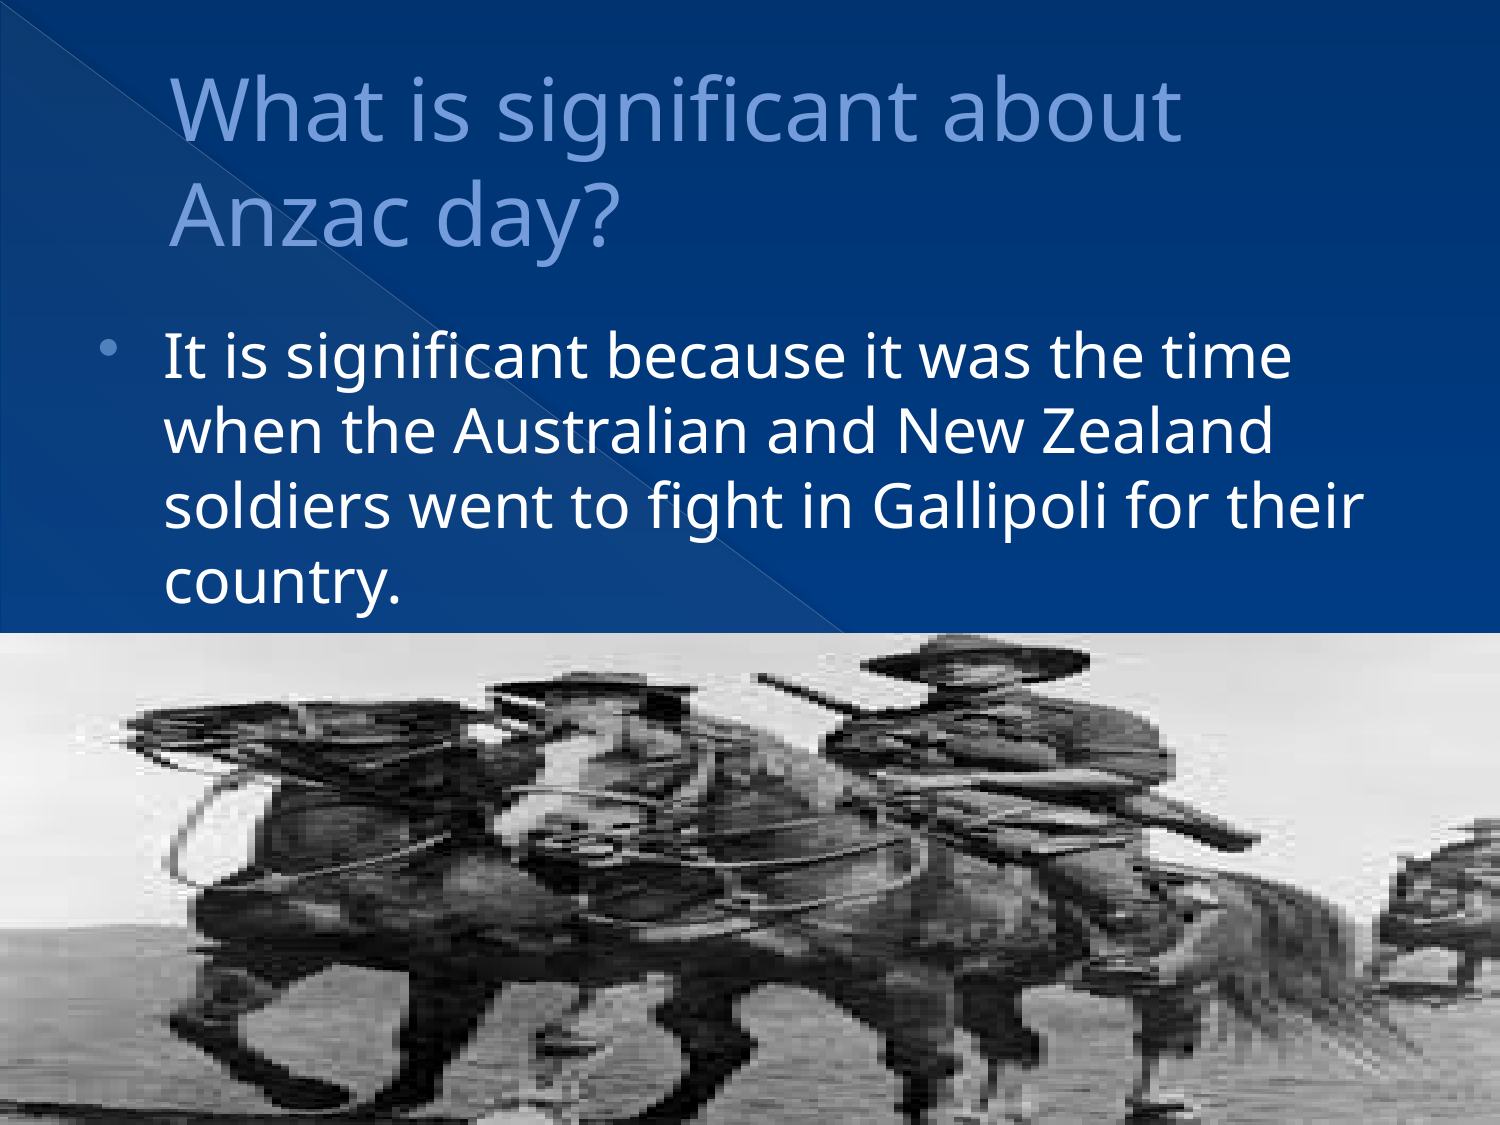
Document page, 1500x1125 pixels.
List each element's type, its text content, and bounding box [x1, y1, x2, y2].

list It is significant because it was the time when the Australian and New Zealand soldiers went to fight in Gallipoli for their country. [75, 308, 1425, 620]
title What is significant about Anzac day? [75, 43, 1425, 274]
picture [0, 633, 1500, 1125]
